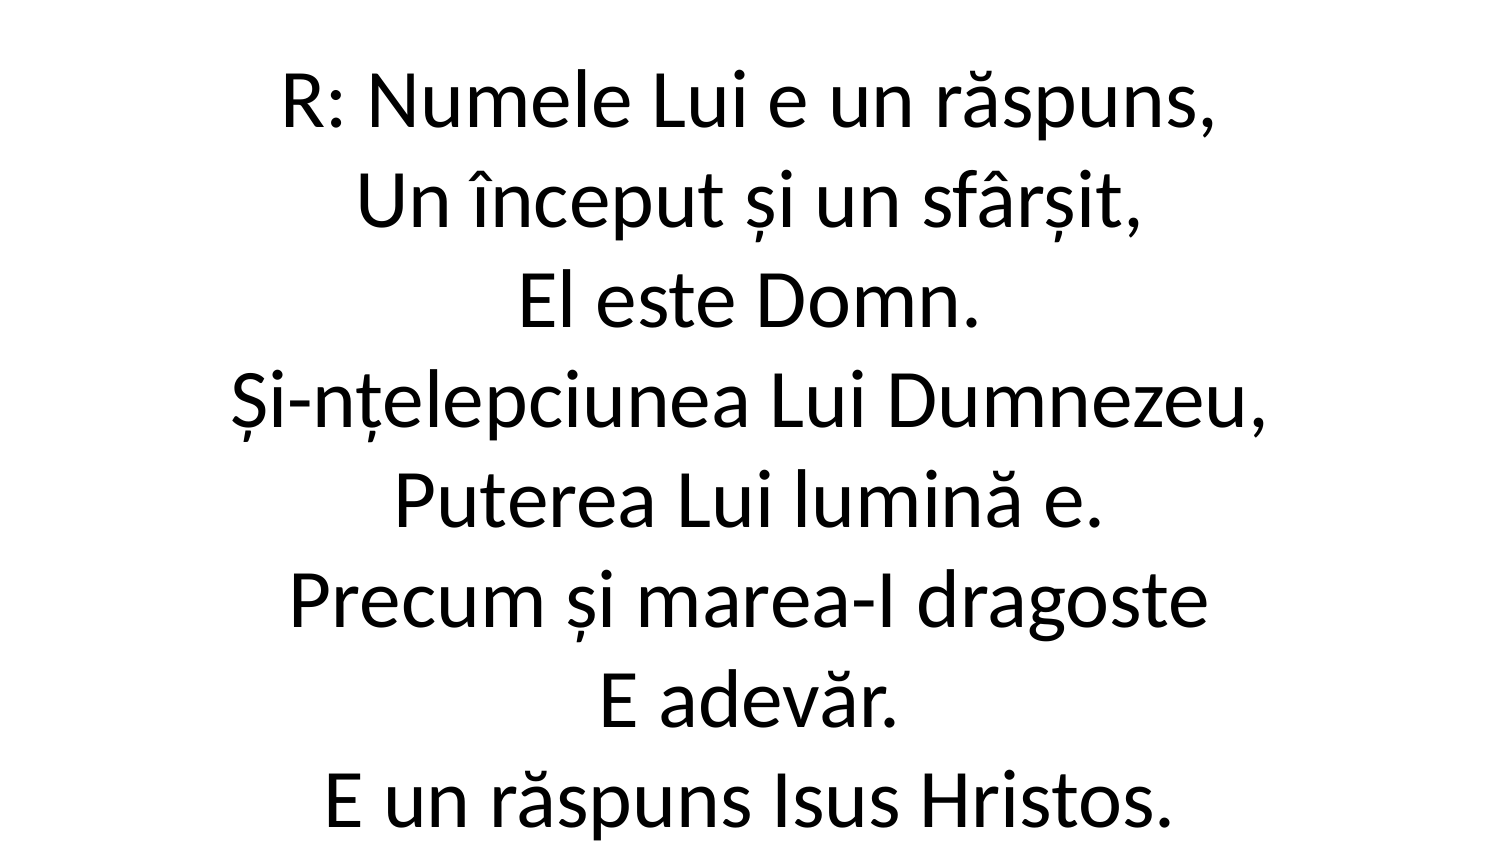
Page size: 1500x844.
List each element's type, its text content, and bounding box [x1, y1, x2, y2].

text_box R: Numele Lui e un răspuns, Un început și un sfârșit, El este Domn. Și-nțelepciunea Lui Dumnezeu, Puterea Lui lumină e. Precum și marea-I dragoste E adevăr. E un răspuns Isus Hristos. [215, 0, 1285, 844]
